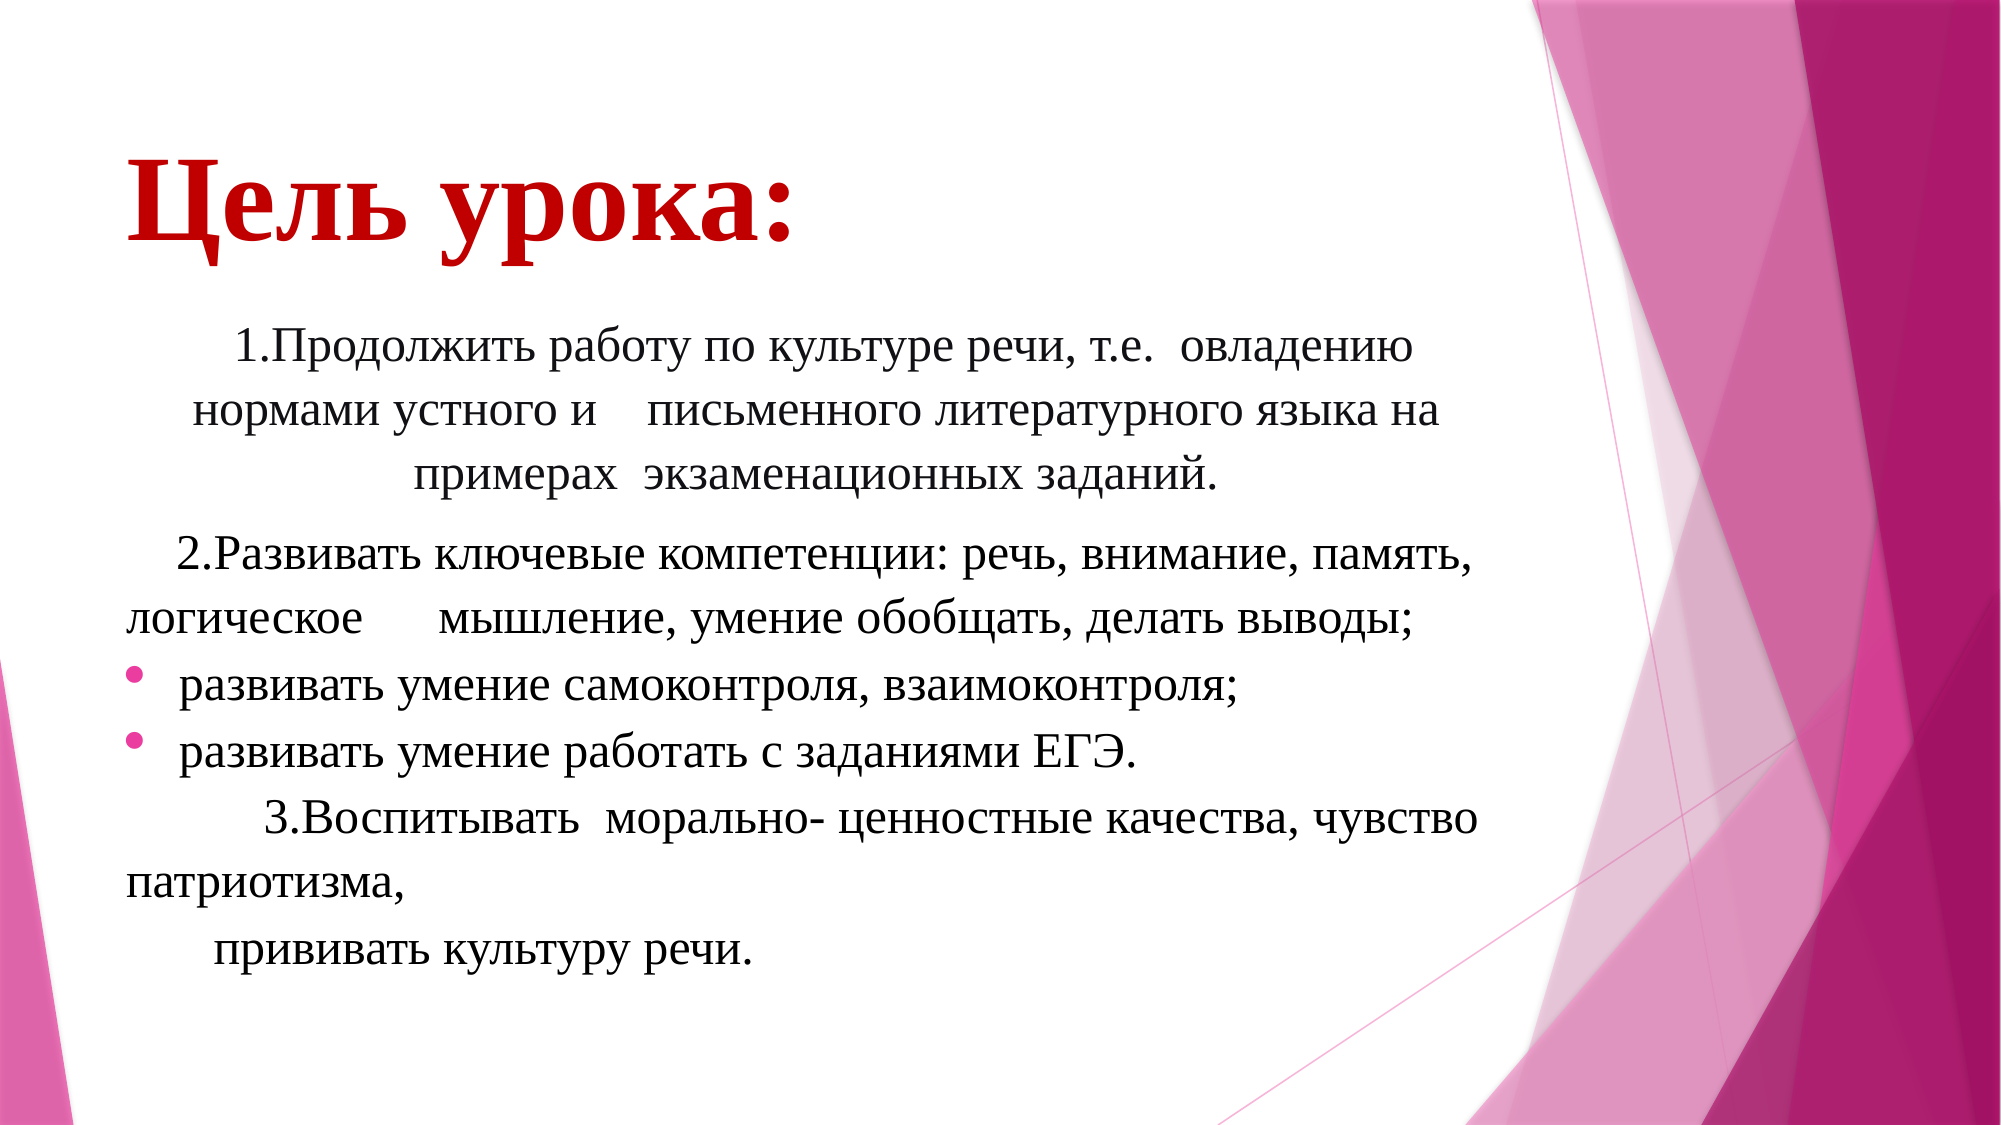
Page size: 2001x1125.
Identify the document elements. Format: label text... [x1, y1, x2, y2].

title Цель урока: [111, 99, 1522, 299]
list 1.Продолжить работу по культуре речи, т.е. овладению нормами устного и письменного литературного языка на примерах экзаменационных заданий. 2.Развивать ключевые компетенции: речь, внимание, память, логическое мышление, умение обобщать, делать выводы; развивать умение самоконтроля, взаимоконтроля; развивать умение работать с заданиями ЕГЭ. 3.Воспитывать морально- ценностные качества, чувство патриотизма, прививать культуру речи. [111, 299, 1522, 992]
